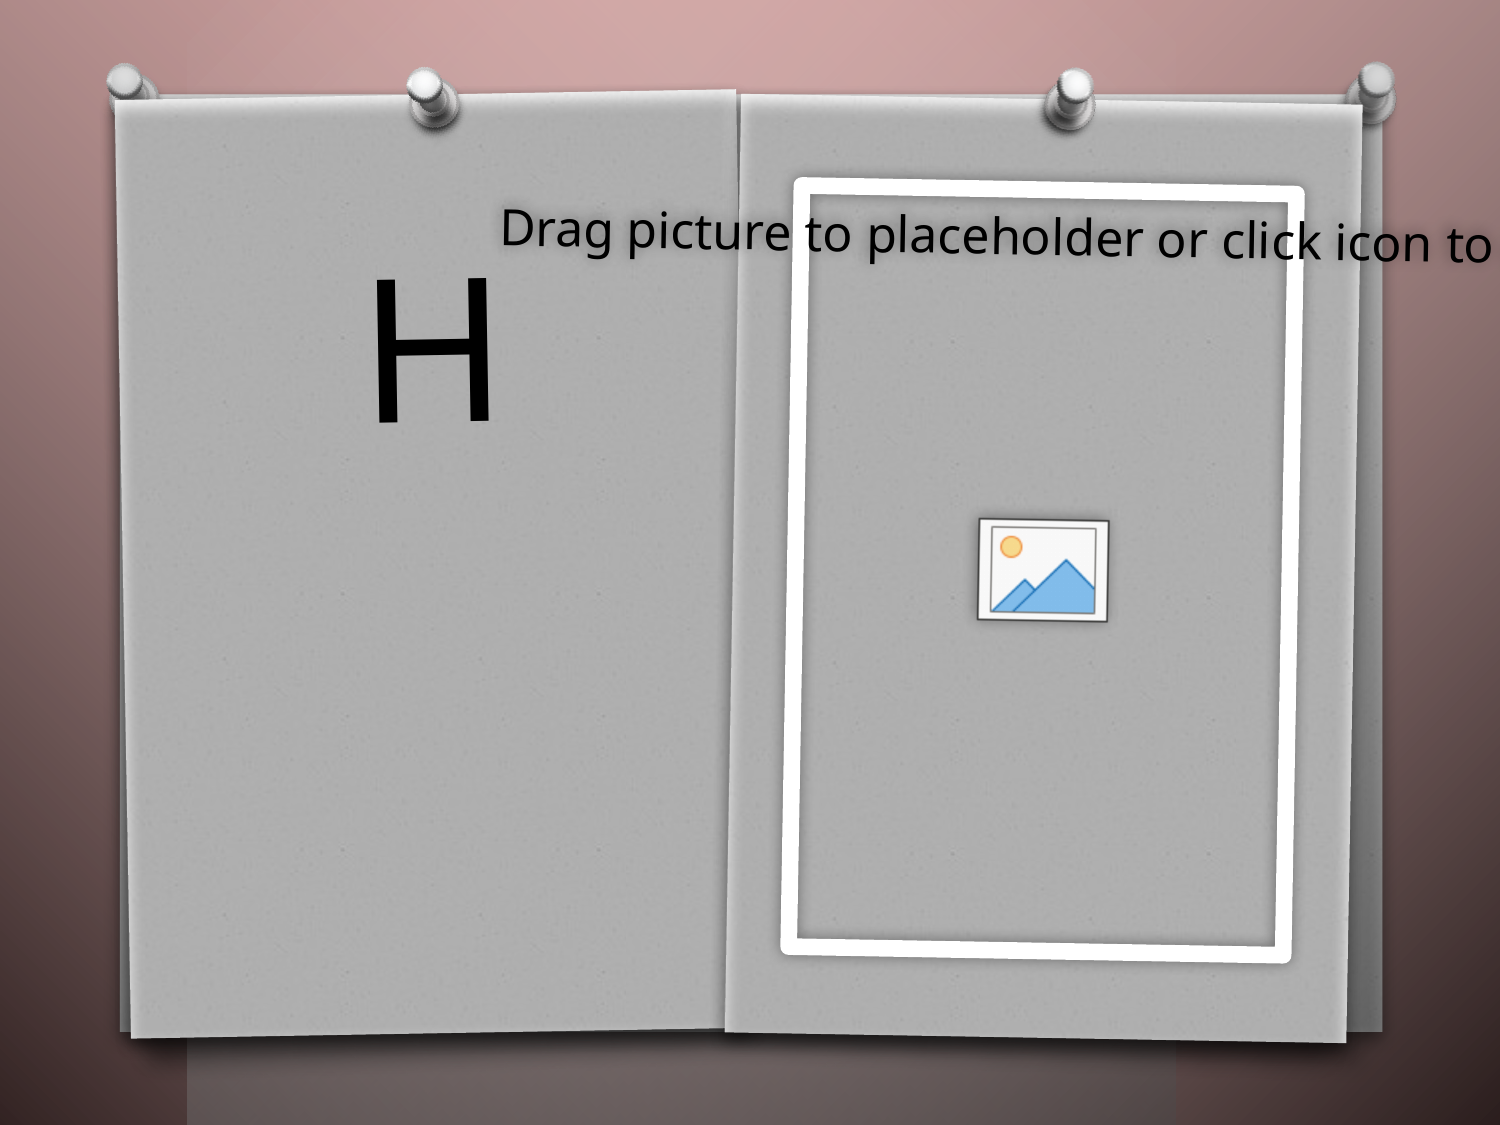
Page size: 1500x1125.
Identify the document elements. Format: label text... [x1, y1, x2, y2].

title H [179, 222, 687, 475]
picture [375, 33, 497, 157]
picture [803, 197, 1282, 943]
picture [1016, 41, 1138, 162]
